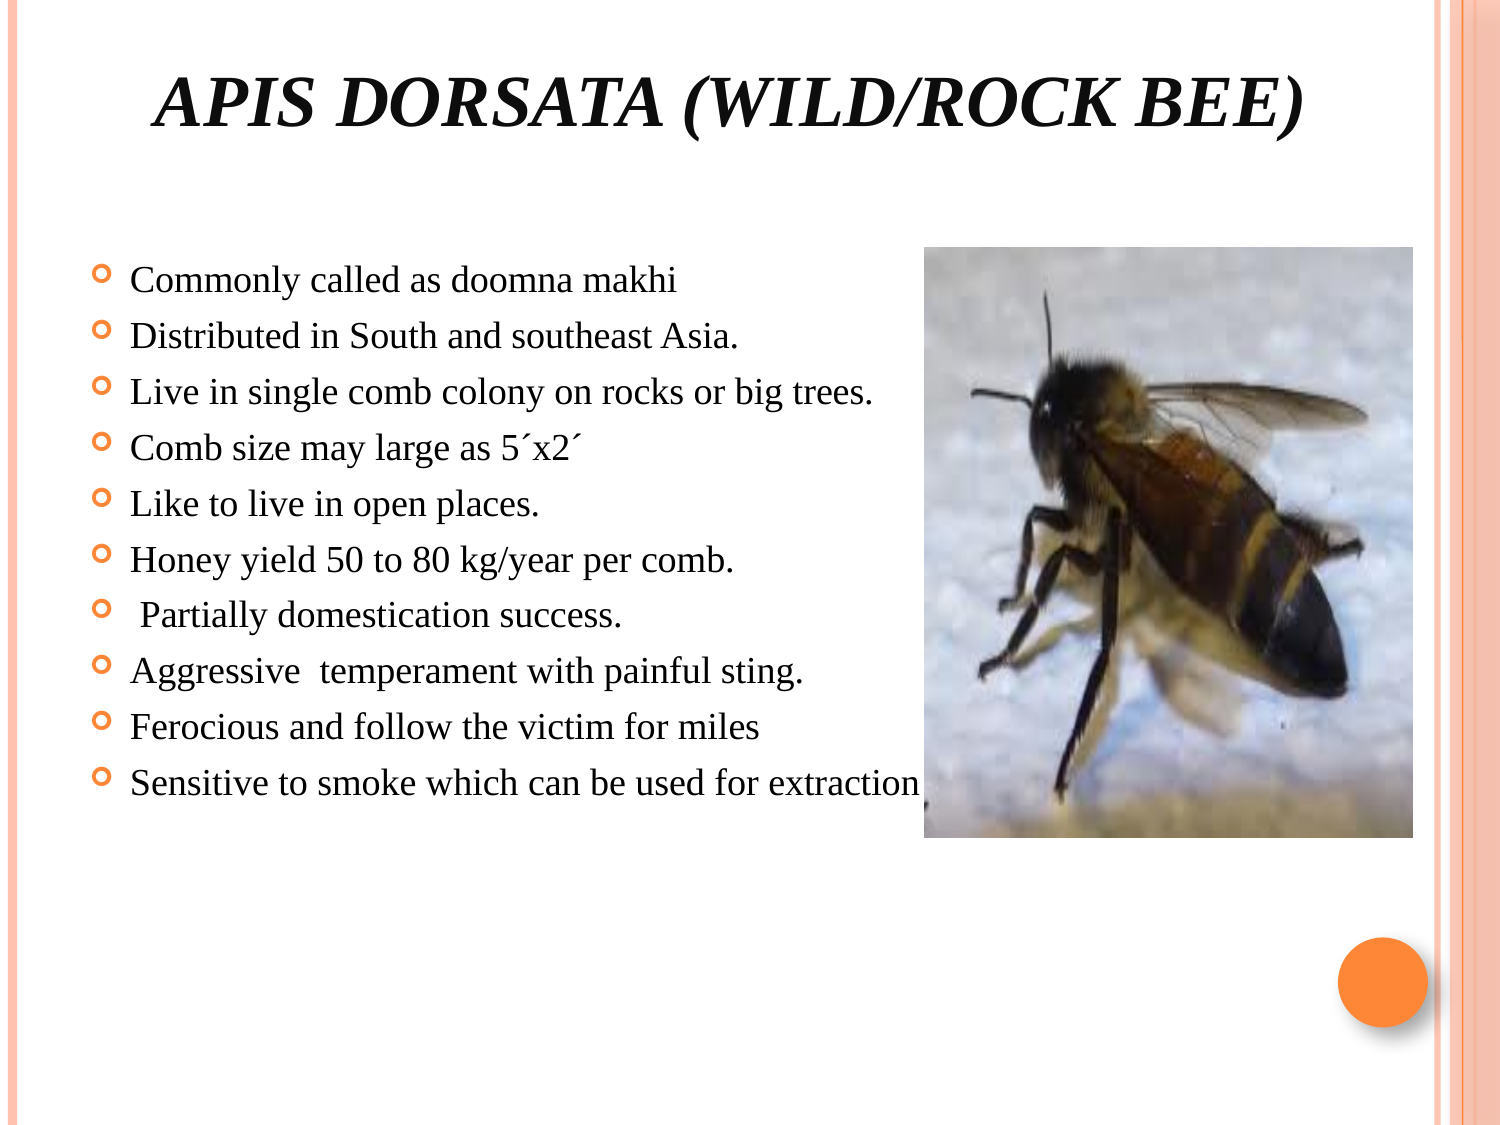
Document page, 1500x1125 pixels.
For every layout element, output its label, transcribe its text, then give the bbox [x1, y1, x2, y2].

list Commonly called as doomna makhi Distributed in South and southeast Asia. Live in single comb colony on rocks or big trees. Comb size may large as 5´x2´ Like to live in open places. Honey yield 50 to 80 kg/year per comb. Partially domestication success. Aggressive temperament with painful sting. Ferocious and follow the victim for miles Sensitive to smoke which can be used for extraction [75, 247, 938, 863]
picture [924, 247, 1413, 839]
title Apis dorsata (Wild/rock bee) [135, 43, 1327, 152]
